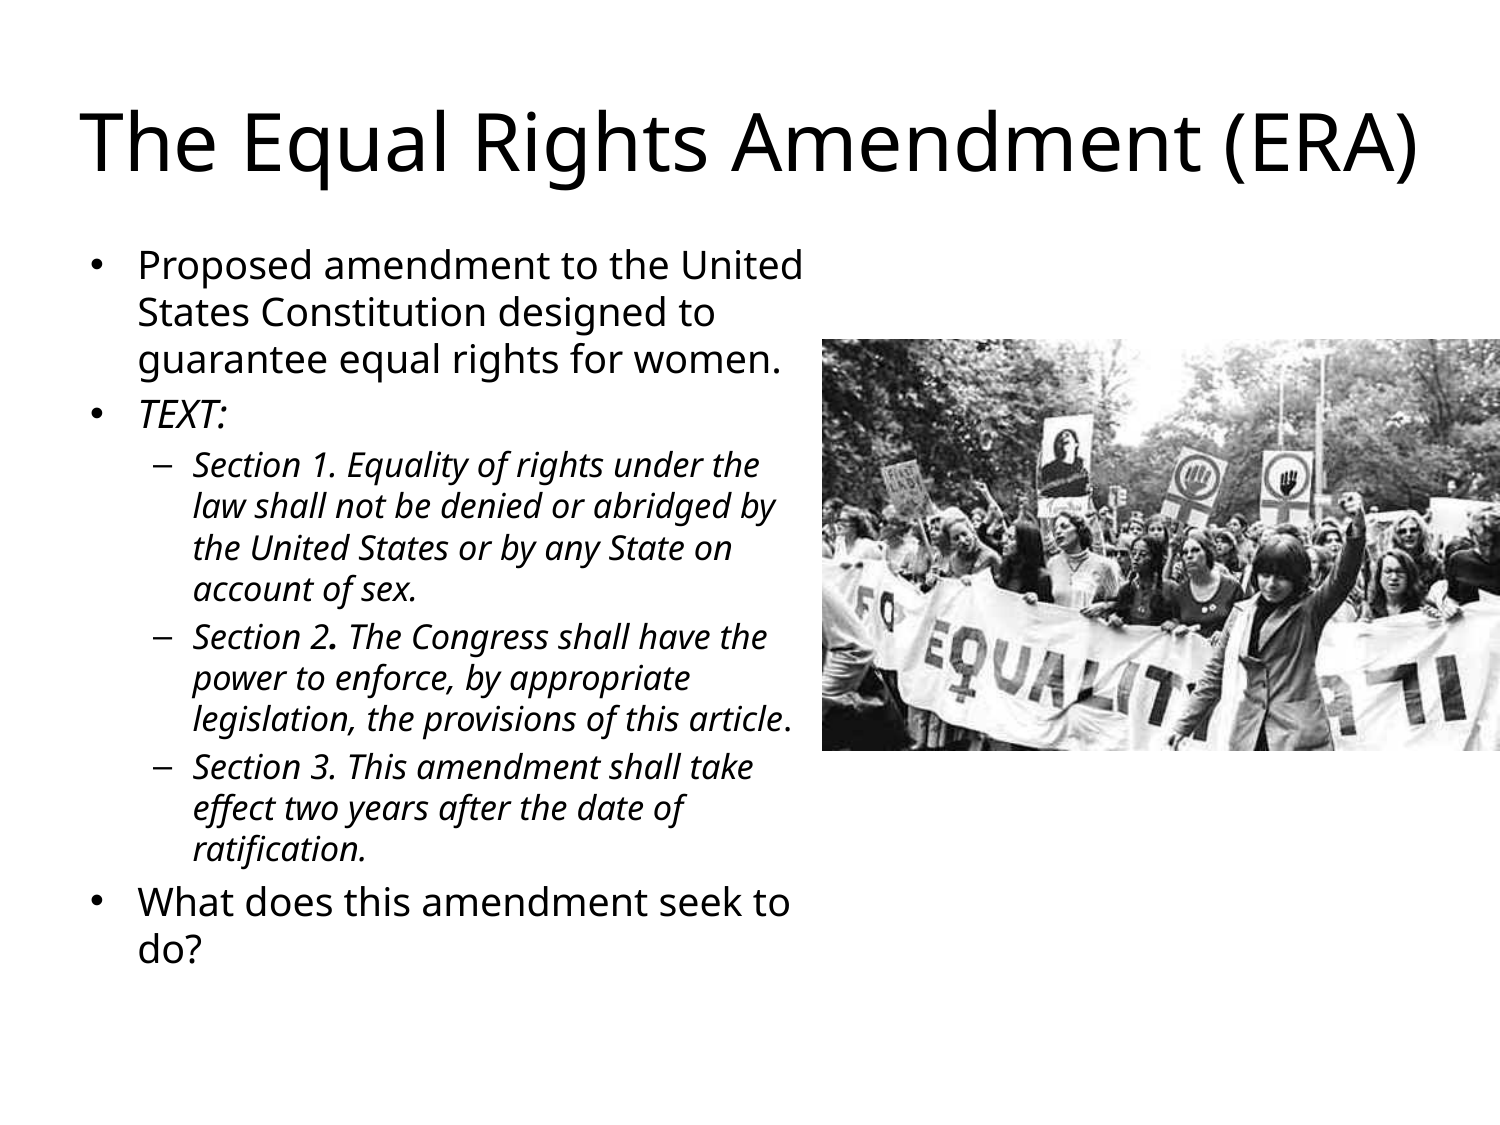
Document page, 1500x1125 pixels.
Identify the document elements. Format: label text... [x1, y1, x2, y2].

title The Equal Rights Amendment (ERA) [0, 45, 1500, 233]
list Proposed amendment to the United States Constitution designed to guarantee equal rights for women. TEXT: Section 1. Equality of rights under the law shall not be denied or abridged by the United States or by any State on account of sex. Section 2. The Congress shall have the power to enforce, by appropriate legislation, the provisions of this article. Section 3. This amendment shall take effect two years after the date of ratification. What does this amendment seek to do? [75, 232, 823, 1078]
picture [821, 339, 1500, 751]
